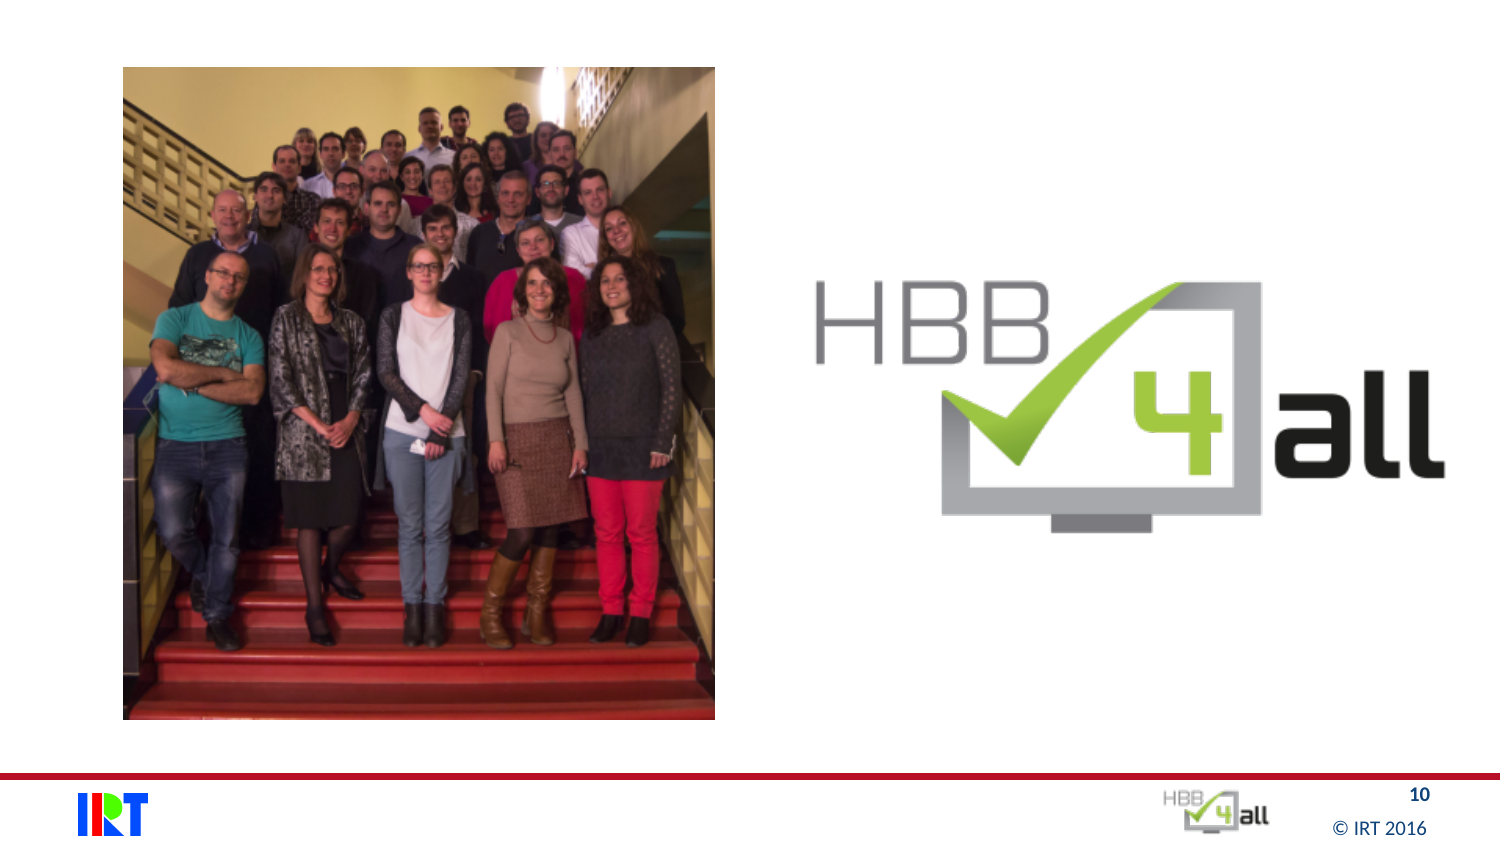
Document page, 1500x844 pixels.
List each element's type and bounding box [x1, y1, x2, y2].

picture [78, 793, 148, 836]
picture [123, 67, 715, 720]
picture [1163, 787, 1270, 844]
picture [808, 256, 1452, 600]
